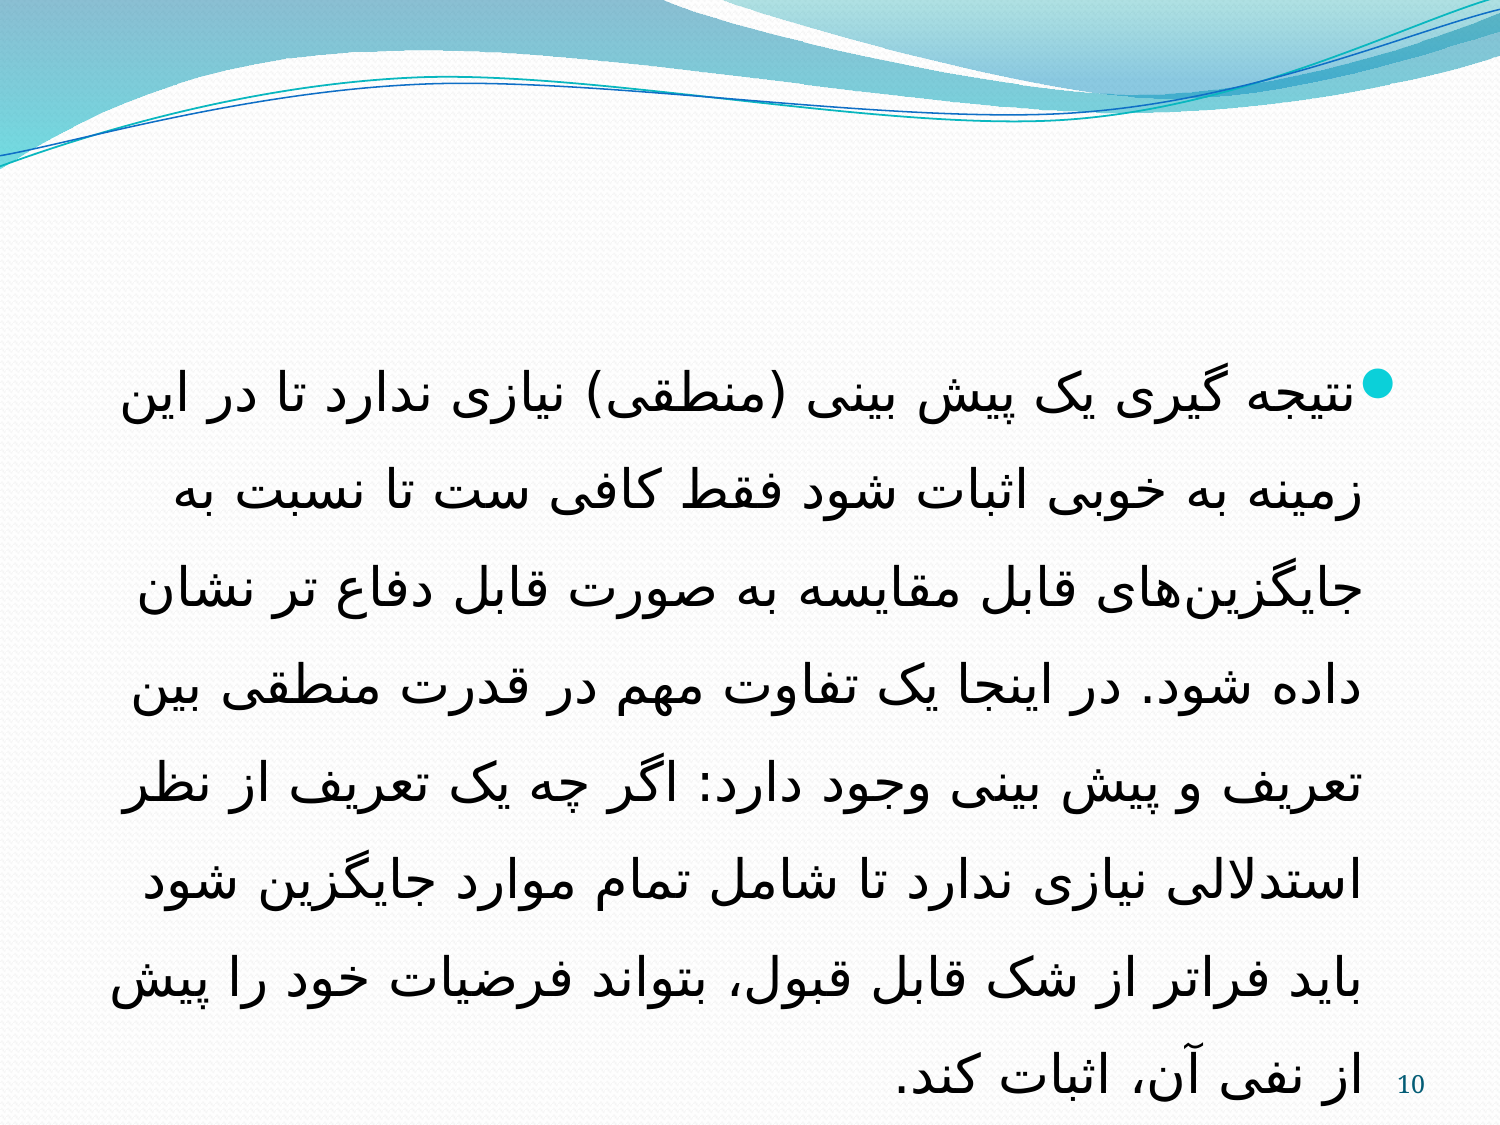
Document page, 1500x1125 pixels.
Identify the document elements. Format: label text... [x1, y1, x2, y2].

slide_number 10 [1299, 1042, 1425, 1103]
list نتیجه گیری یک پیش بینی (منطقی) نیازی ندارد تا در این زمینه به خوبی اثبات شود فقط کافی ست تا نسبت به جایگزین‌های قابل مقایسه به صورت قابل دفاع تر نشان داده شود. در اینجا یک تفاوت مهم در قدرت منطقی بین تعریف و پیش بینی وجود دارد: اگر چه یک تعریف از نظر استدلالی نیازی ندارد تا شامل تمام موارد جایگزین شود باید فراتر از شک قابل قبول، بتواند فرضیات خود را پیش از نفی آن، اثبات کند. [75, 317, 1425, 1038]
